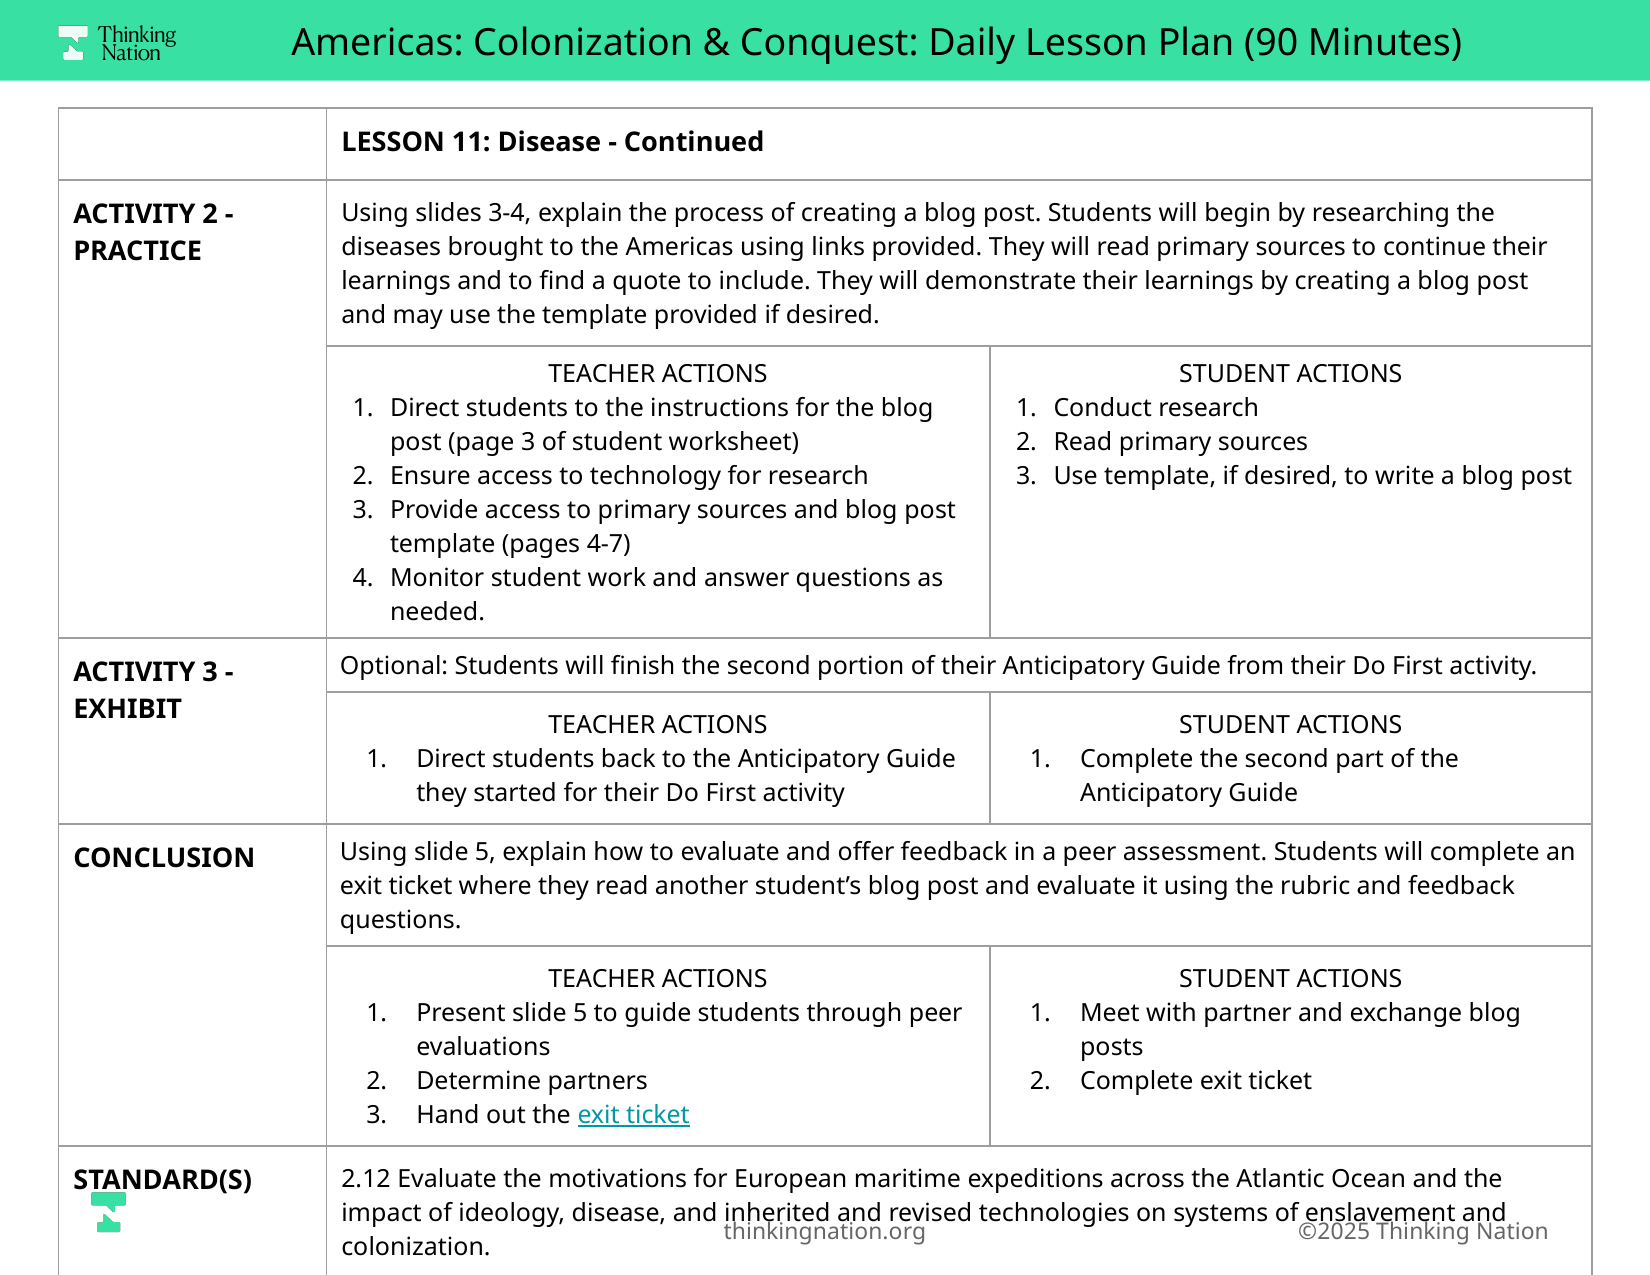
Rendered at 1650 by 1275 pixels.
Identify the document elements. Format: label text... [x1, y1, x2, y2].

table_cell Using slide 5, explain how to evaluate and offer feedback in a peer assessment. Students will complete an exit ticket where they read another student’s blog post and evaluate it using the rubric and feedback questions. [327, 825, 1591, 945]
table_header [59, 109, 326, 179]
table_cell STUDENT ACTIONS Meet with partner and exchange blog posts Complete exit ticket [991, 947, 1591, 1145]
table_cell ACTIVITY 3 - EXHIBIT [59, 639, 326, 823]
table_cell ACTIVITY 2 - PRACTICE [59, 181, 326, 637]
table_cell CONCLUSION [59, 825, 326, 1145]
table_cell TEACHER ACTIONS Present slide 5 to guide students through peer evaluations Determine partners Hand out the exit ticket [327, 947, 989, 1145]
table_cell Optional: Students will finish the second portion of their Anticipatory Guide from their Do First activity. [327, 639, 1591, 691]
text_box Americas: Colonization & Conquest: Daily Lesson Plan (90 Minutes) [0, 0, 1650, 81]
table_header LESSON 11: Disease - Continued [327, 109, 1591, 179]
picture [45, 14, 180, 85]
table_cell STANDARD(S) [59, 1147, 326, 1275]
table_cell TEACHER ACTIONS Direct students to the instructions for the blog post (page 3 of student worksheet) Ensure access to technology for research Provide access to primary sources and blog post template (pages 4-7) Monitor student work and answer questions as needed. [327, 347, 989, 637]
picture [80, 1184, 136, 1240]
table_cell 2.12 Evaluate the motivations for European maritime expeditions across the Atlantic Ocean and the impact of ideology, disease, and inherited and revised technologies on systems of enslavement and colonization. [327, 1147, 1591, 1275]
table_cell TEACHER ACTIONS Direct students back to the Anticipatory Guide they started for their Do First activity [327, 693, 989, 823]
table_cell STUDENT ACTIONS Conduct research Read primary sources Use template, if desired, to write a blog post [991, 347, 1591, 637]
table_cell STUDENT ACTIONS Complete the second part of the Anticipatory Guide [991, 693, 1591, 823]
table_cell Using slides 3-4, explain the process of creating a blog post. Students will begin by researching the diseases brought to the Americas using links provided. They will read primary sources to continue their learnings and to find a quote to include. They will demonstrate their learnings by creating a blog post and may use the template provided if desired. [327, 181, 1591, 345]
